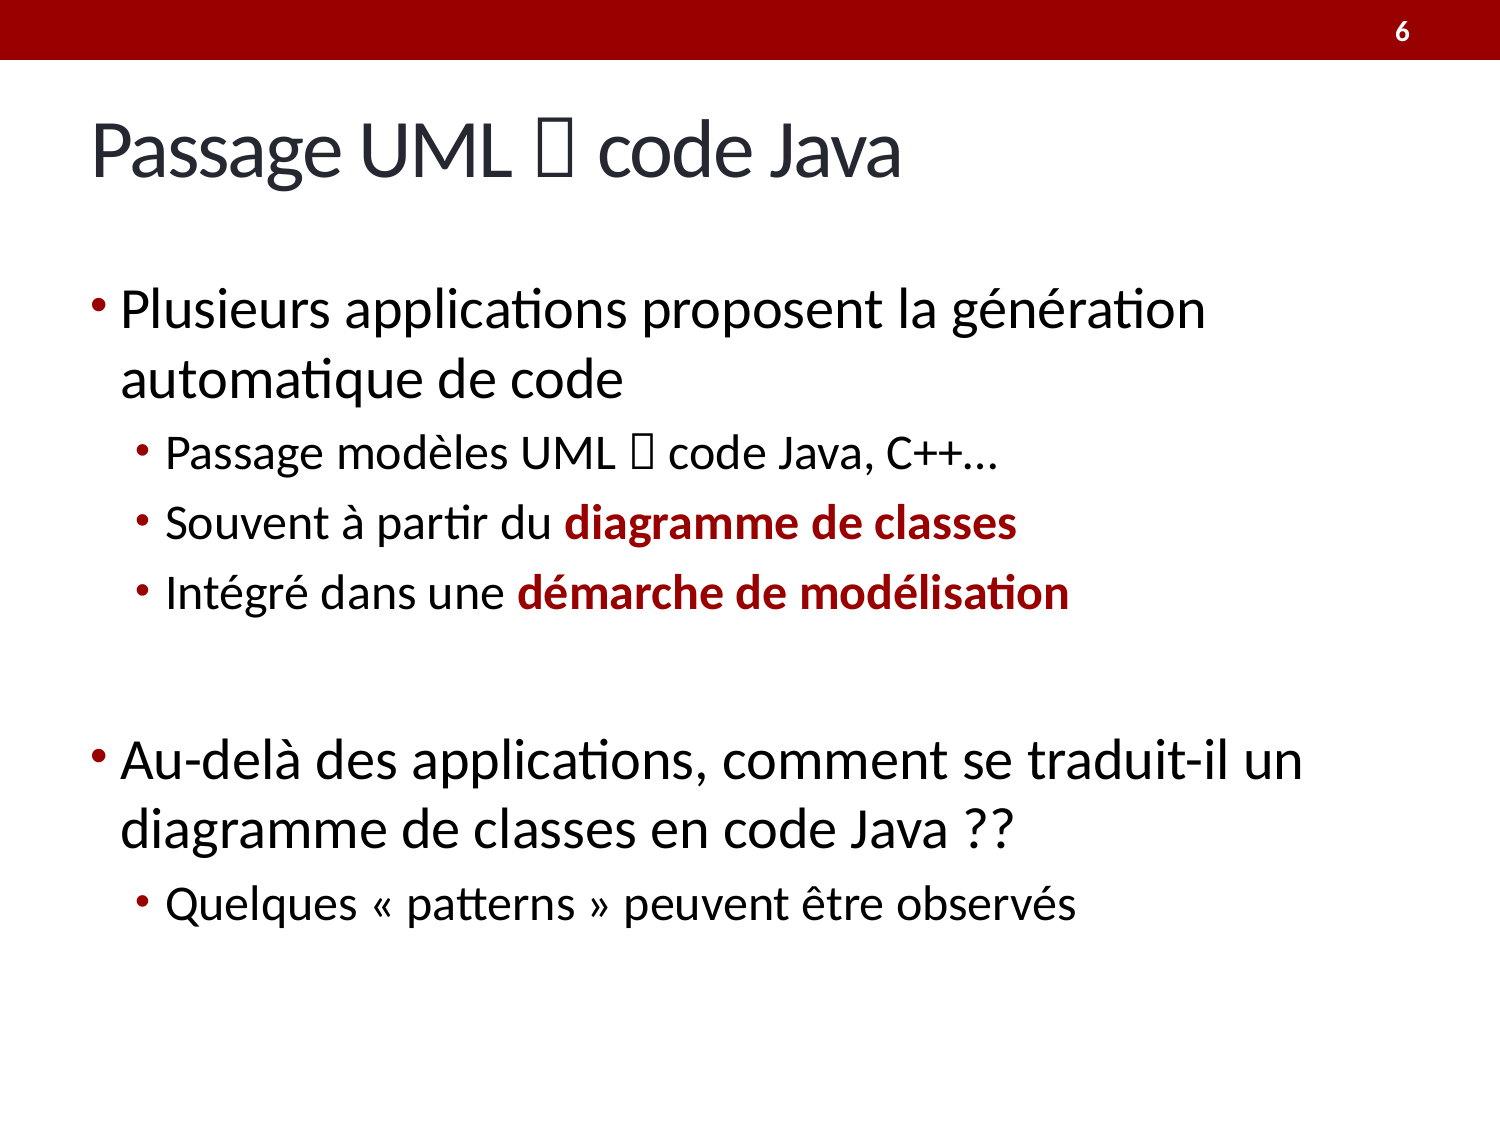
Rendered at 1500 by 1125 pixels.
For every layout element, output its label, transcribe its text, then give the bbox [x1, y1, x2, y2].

slide_number 6 [1250, 3, 1425, 57]
list Plusieurs applications proposent la génération automatique de code Passage modèles UML  code Java, C++… Souvent à partir du diagramme de classes Intégré dans une démarche de modélisation Au-delà des applications, comment se traduit-il un diagramme de classes en code Java ?? Quelques « patterns » peuvent être observés [75, 262, 1425, 1063]
title Passage UML  code Java [75, 62, 1425, 225]
